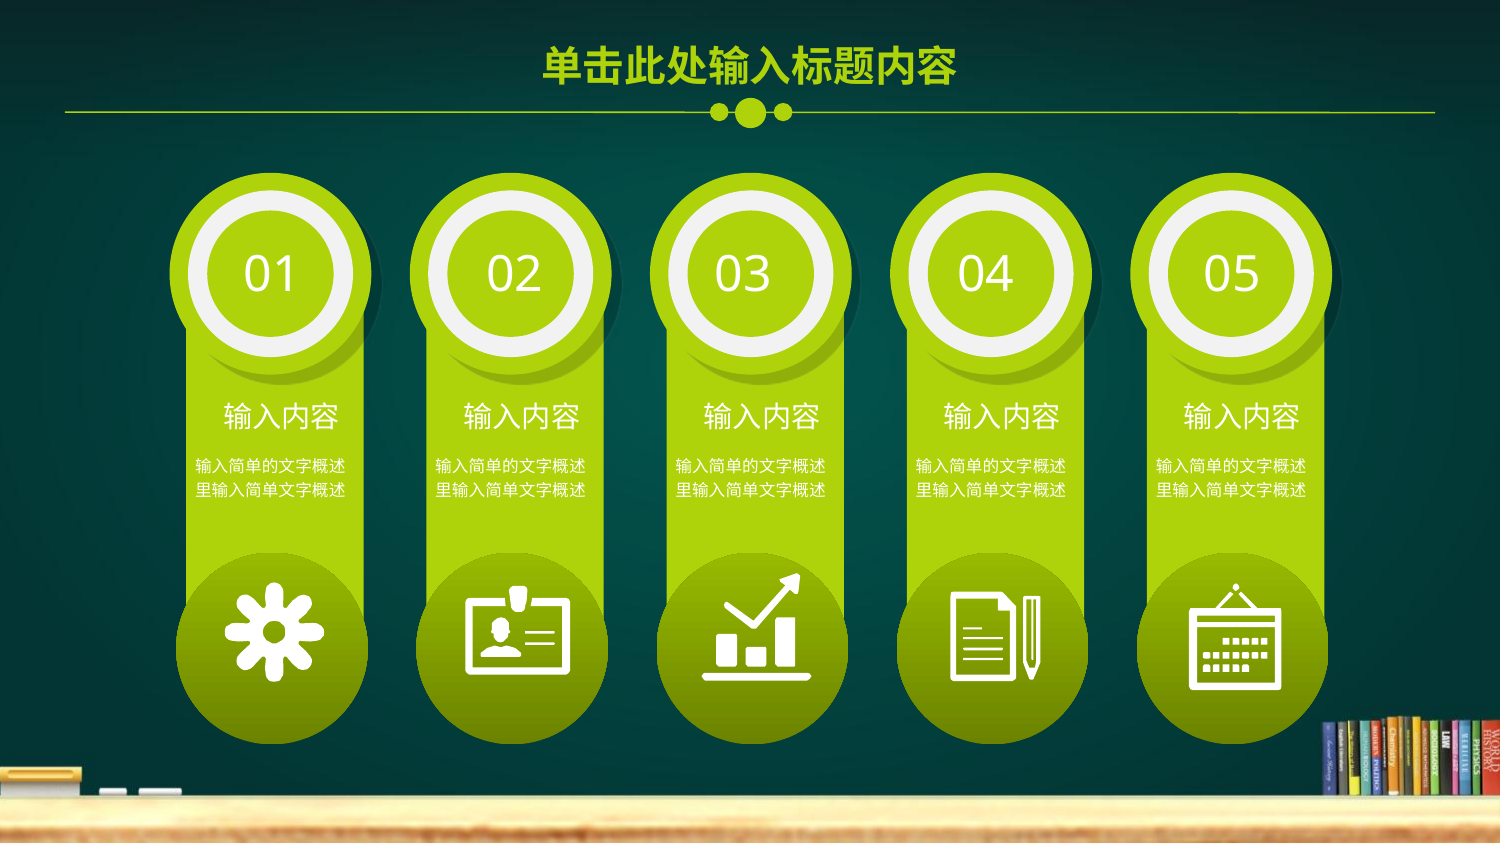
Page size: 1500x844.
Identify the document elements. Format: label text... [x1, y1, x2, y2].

text_box [1134, 550, 1331, 747]
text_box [169, 172, 372, 375]
text_box [905, 508, 1086, 616]
text_box [424, 382, 606, 444]
text_box 输入内容 [208, 390, 355, 441]
text_box [1145, 508, 1326, 615]
text_box [224, 582, 325, 682]
text_box [654, 550, 851, 747]
text_box 输入内容 [928, 390, 1076, 441]
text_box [1188, 583, 1282, 691]
text_box [894, 550, 1091, 747]
text_box 输入简单的文字概述里输入简单文字概述 [416, 444, 606, 508]
text_box [664, 382, 846, 444]
text_box 输入内容 [448, 390, 596, 441]
text_box [184, 382, 366, 618]
text_box [905, 382, 1086, 444]
text_box 输入简单的文字概述里输入简单文字概述 [896, 444, 1086, 508]
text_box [701, 572, 812, 681]
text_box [465, 585, 571, 675]
picture [0, 0, 1500, 844]
text_box [174, 550, 370, 747]
text_box 输入简单的文字概述里输入简单文字概述 [175, 444, 365, 508]
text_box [1130, 172, 1333, 375]
text_box 输入简单的文字概述里输入简单文字概述 [656, 444, 846, 508]
text_box 输入内容 [688, 390, 836, 441]
text_box 输入简单的文字概述里输入简单文字概述 [1136, 444, 1326, 508]
text_box [1145, 382, 1326, 444]
text_box 单击此处输入标题内容 [526, 32, 974, 97]
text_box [950, 591, 1041, 682]
text_box [424, 508, 606, 617]
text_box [649, 172, 852, 375]
text_box [664, 508, 846, 616]
text_box [414, 550, 611, 747]
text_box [409, 172, 612, 375]
text_box 输入内容 [1169, 390, 1316, 441]
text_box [889, 172, 1093, 375]
